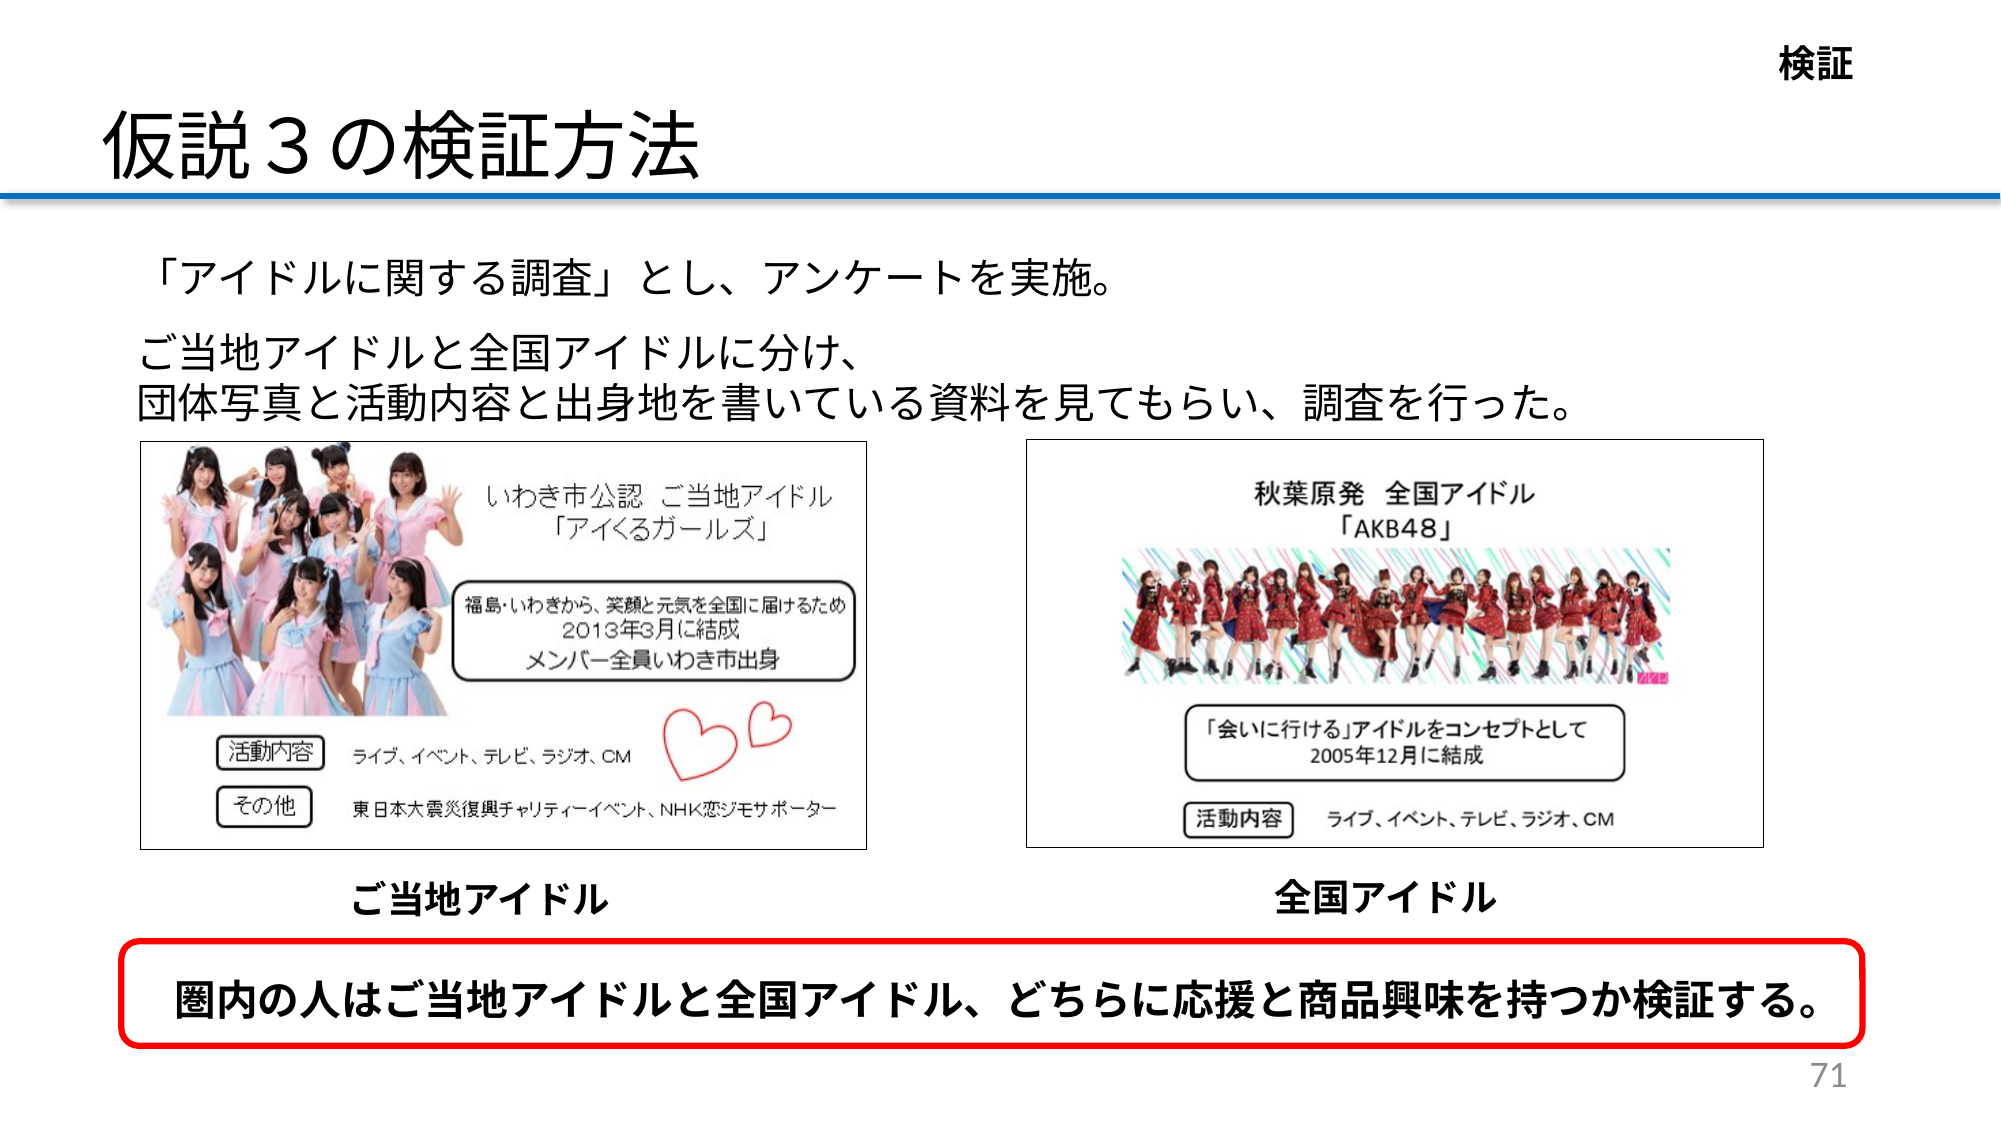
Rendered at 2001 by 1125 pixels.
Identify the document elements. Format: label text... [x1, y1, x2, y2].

text_box ご当地アイドル [335, 868, 672, 929]
text_box 検証 [1764, 33, 1869, 93]
text_box ご当地アイドルと全国アイドルに分け、 団体写真と活動内容と出身地を書いている資料を見てもらい、調査を行った。 [121, 319, 1822, 434]
text_box [120, 940, 1864, 1047]
text_box 「アイドルに関する調査」とし、アンケートを実施。 [121, 244, 1165, 310]
picture [140, 441, 867, 850]
slide_number 71 [1412, 1042, 1863, 1103]
picture [1026, 439, 1764, 848]
text_box 仮説３の検証方法 [86, 91, 717, 197]
text_box 全国アイドル [1260, 866, 1565, 927]
